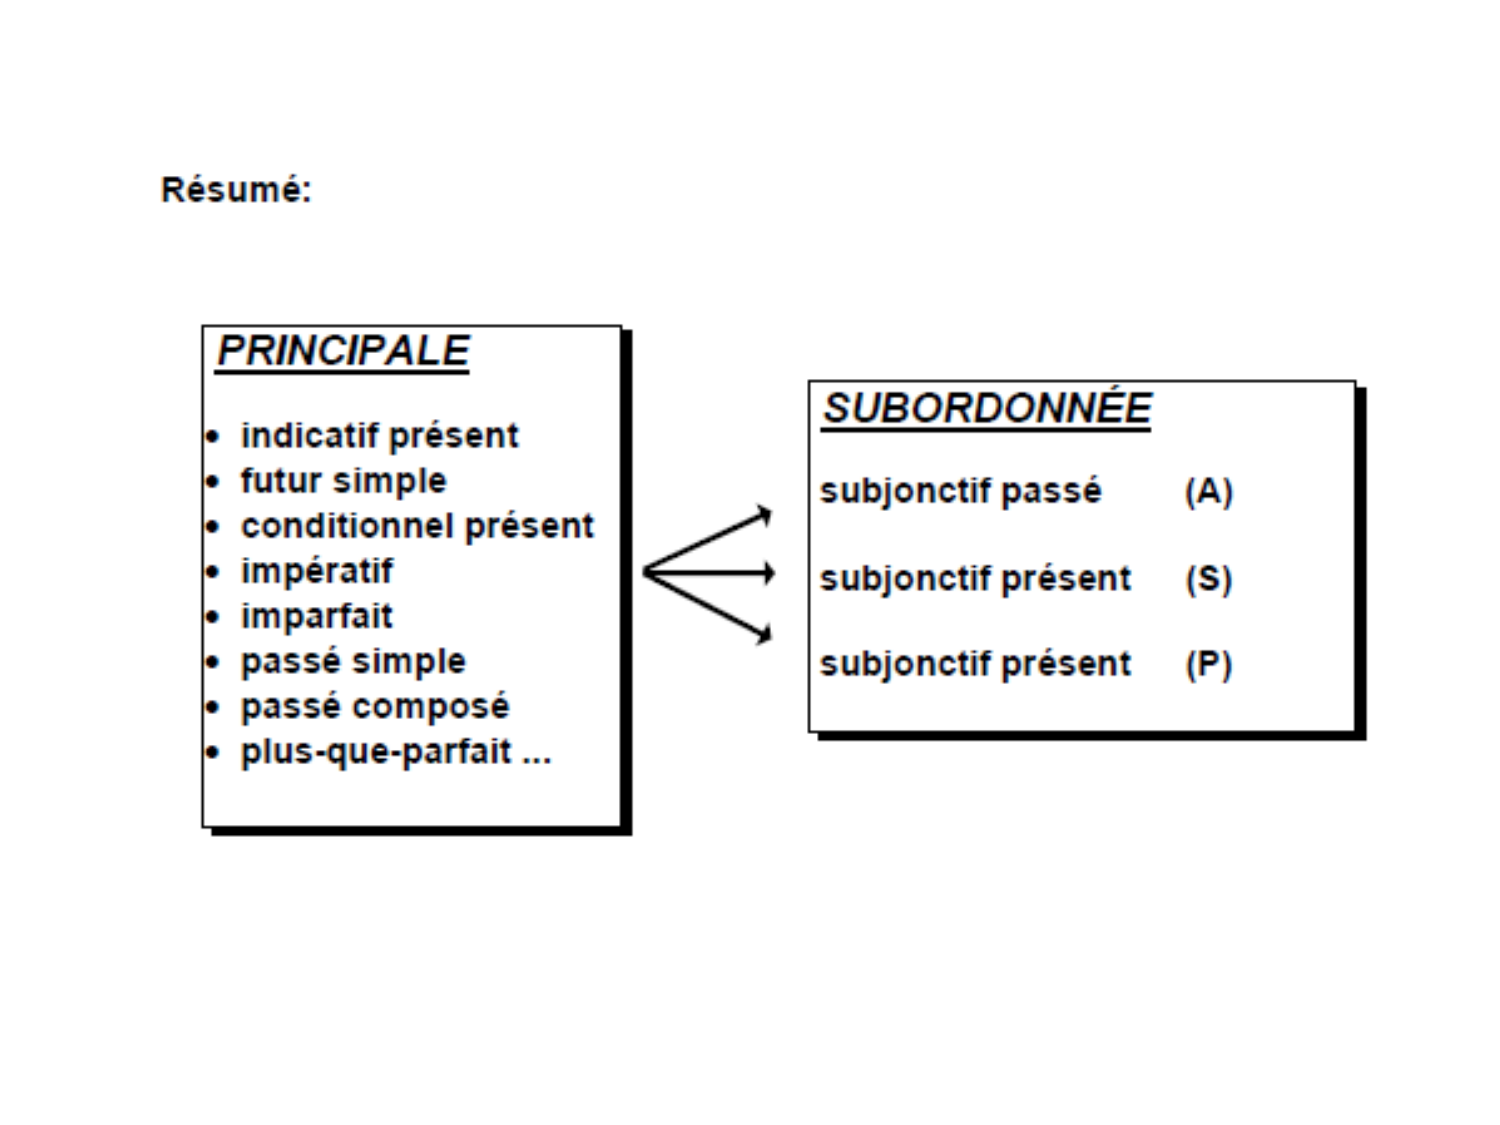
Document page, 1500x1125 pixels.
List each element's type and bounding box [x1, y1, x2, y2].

picture [147, 160, 1405, 947]
